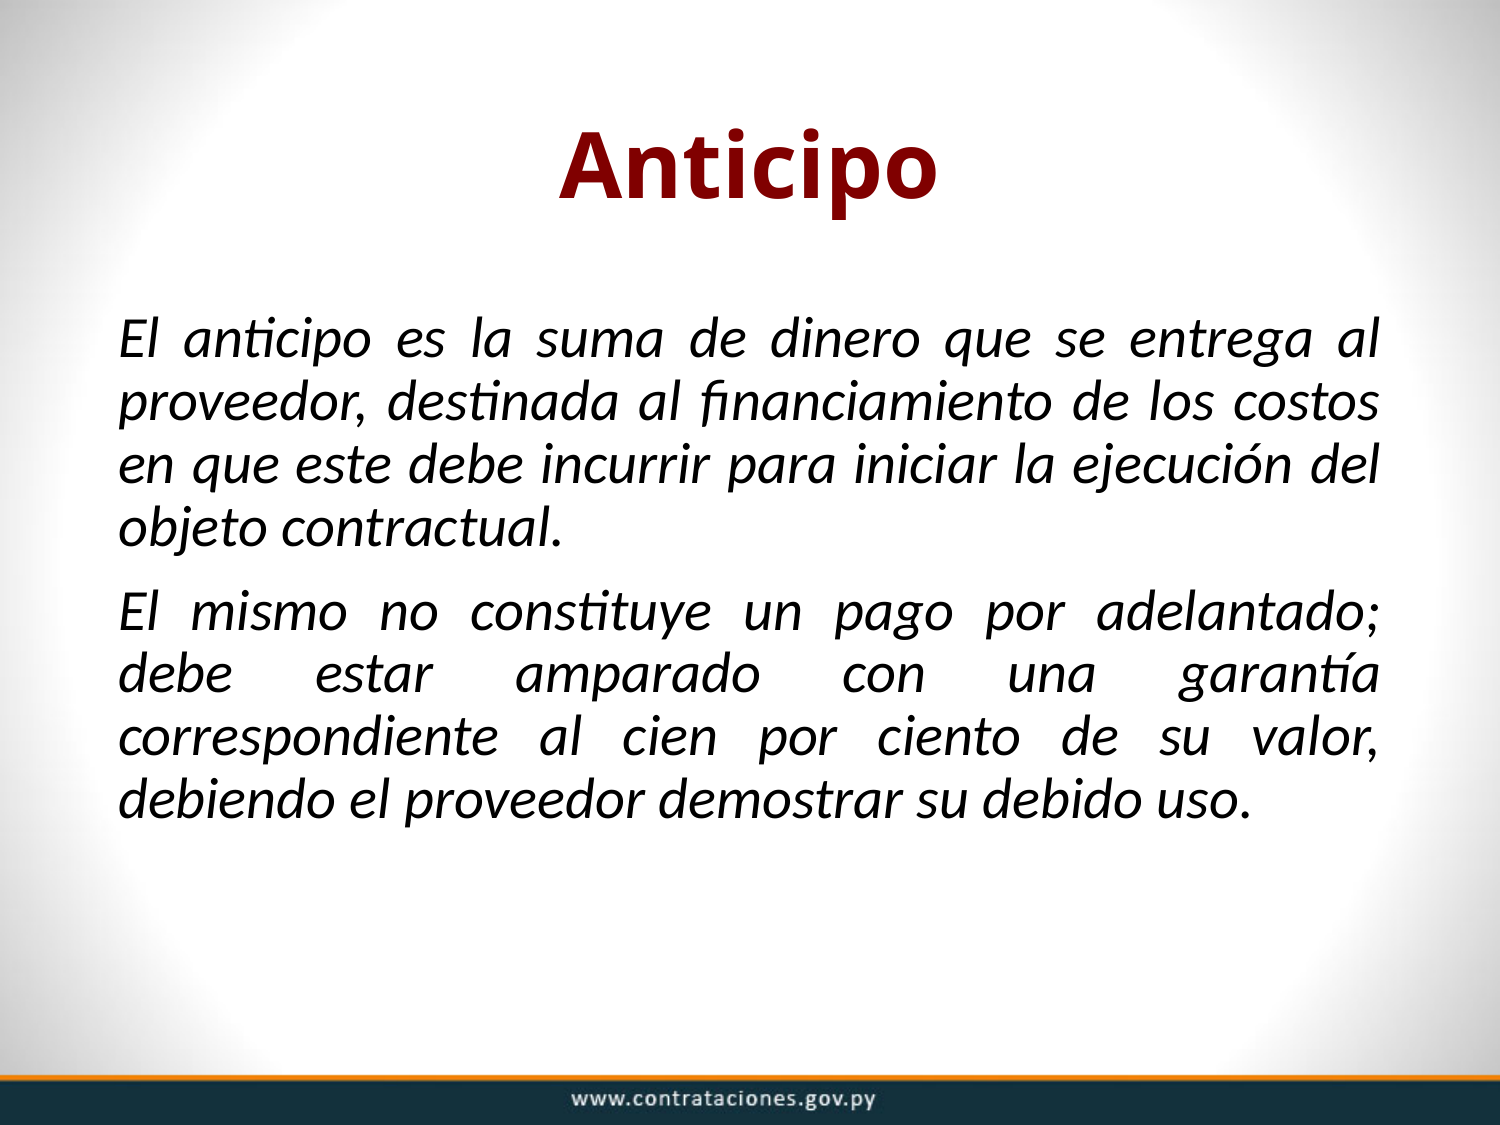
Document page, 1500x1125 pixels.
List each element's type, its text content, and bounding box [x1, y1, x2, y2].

title Anticipo [103, 59, 1397, 278]
picture [0, 0, 1500, 1125]
list El anticipo es la suma de dinero que se entrega al proveedor, destinada al financiamiento de los costos en que este debe incurrir para iniciar la ejecución del objeto contractual. El mismo no constituye un pago por adelantado; debe estar amparado con una garantía correspondiente al cien por ciento de su valor, debiendo el proveedor demostrar su debido uso. [103, 299, 1397, 1014]
